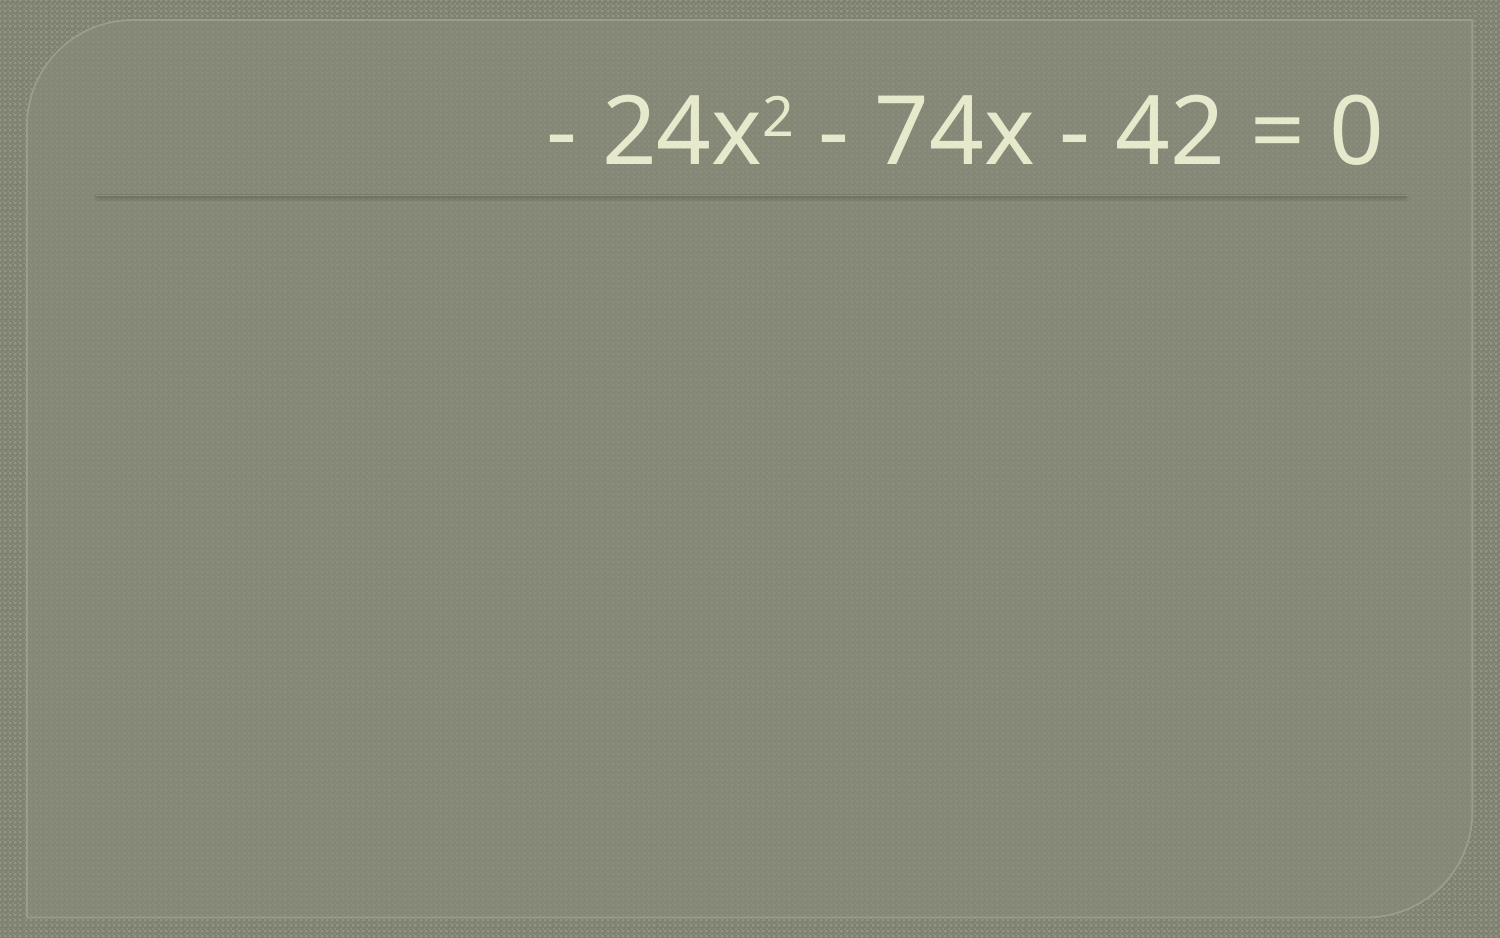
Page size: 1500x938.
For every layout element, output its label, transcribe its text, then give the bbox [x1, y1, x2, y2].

title - 24x2 - 74x - 42 = 0 [75, 34, 1425, 191]
